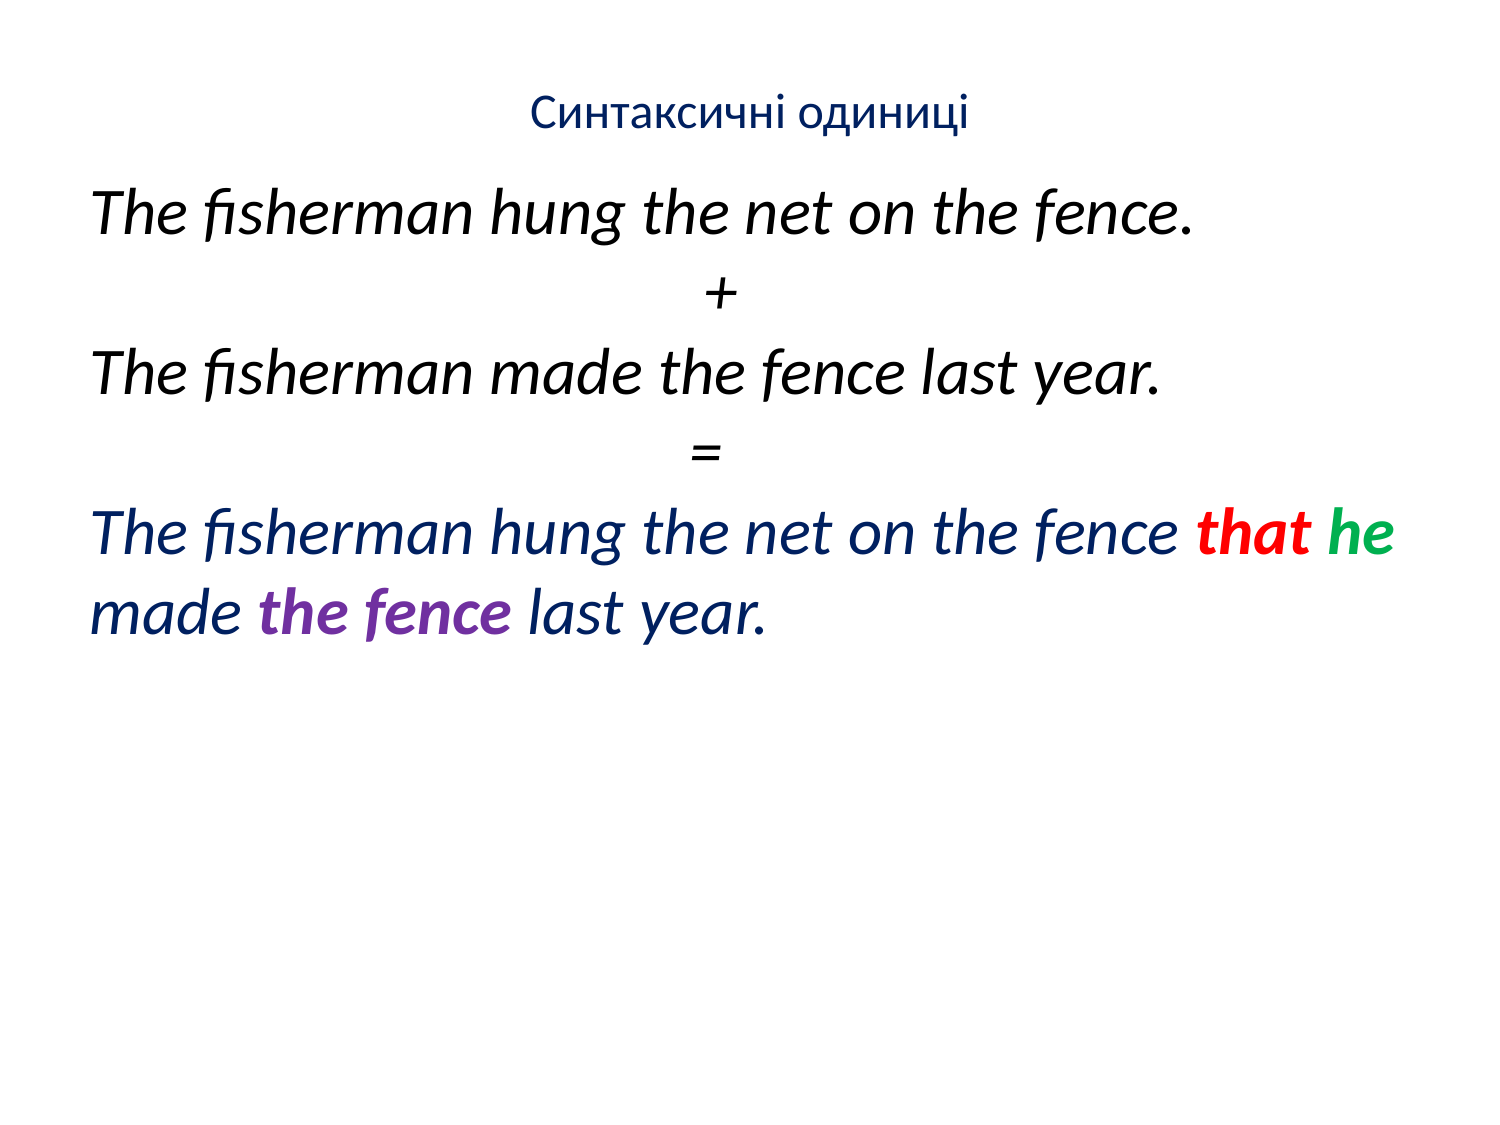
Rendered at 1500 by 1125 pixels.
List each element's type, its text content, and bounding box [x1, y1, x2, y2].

text_box Синтаксичні одиниці [75, 45, 1425, 160]
text_box The fisherman hung the net on the fence. + The fisherman made the fence last year. = The fisherman hung the net on the fence that he made the fence last year. [75, 160, 1425, 1005]
